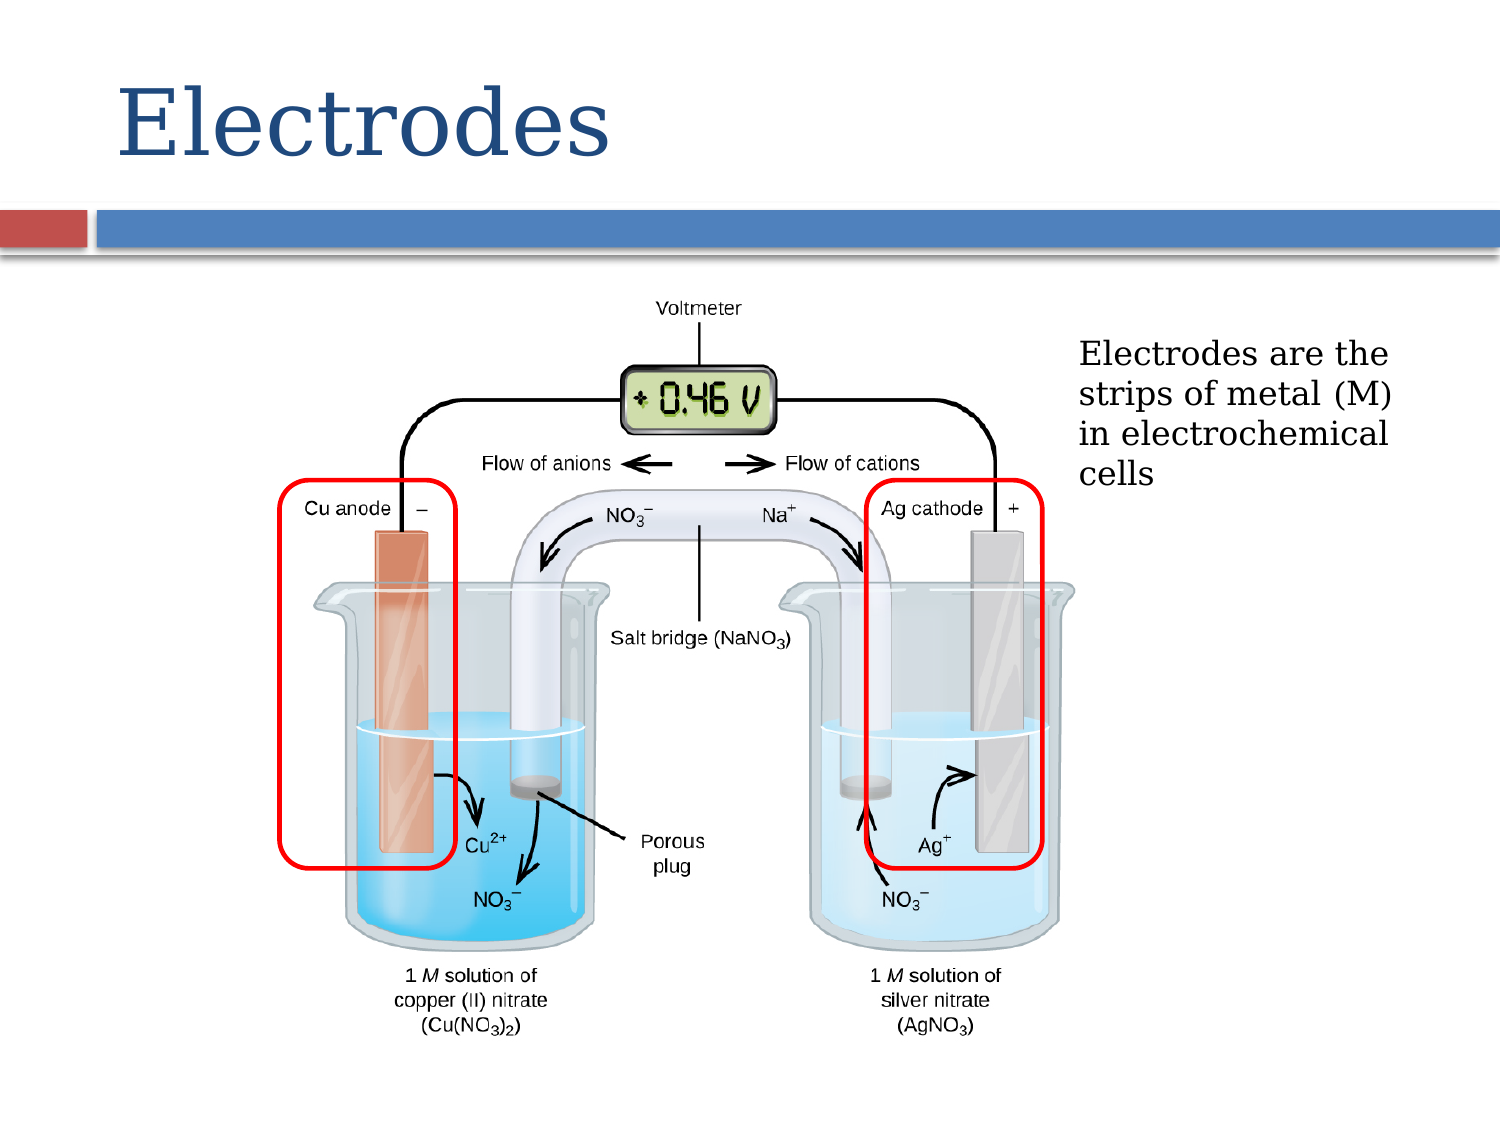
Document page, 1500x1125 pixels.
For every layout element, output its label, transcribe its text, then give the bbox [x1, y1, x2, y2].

picture [284, 280, 1101, 1052]
text_box Electrodes are the strips of metal (M) in electrochemical cells [1106, 325, 1415, 500]
title Electrodes [100, 37, 1438, 200]
